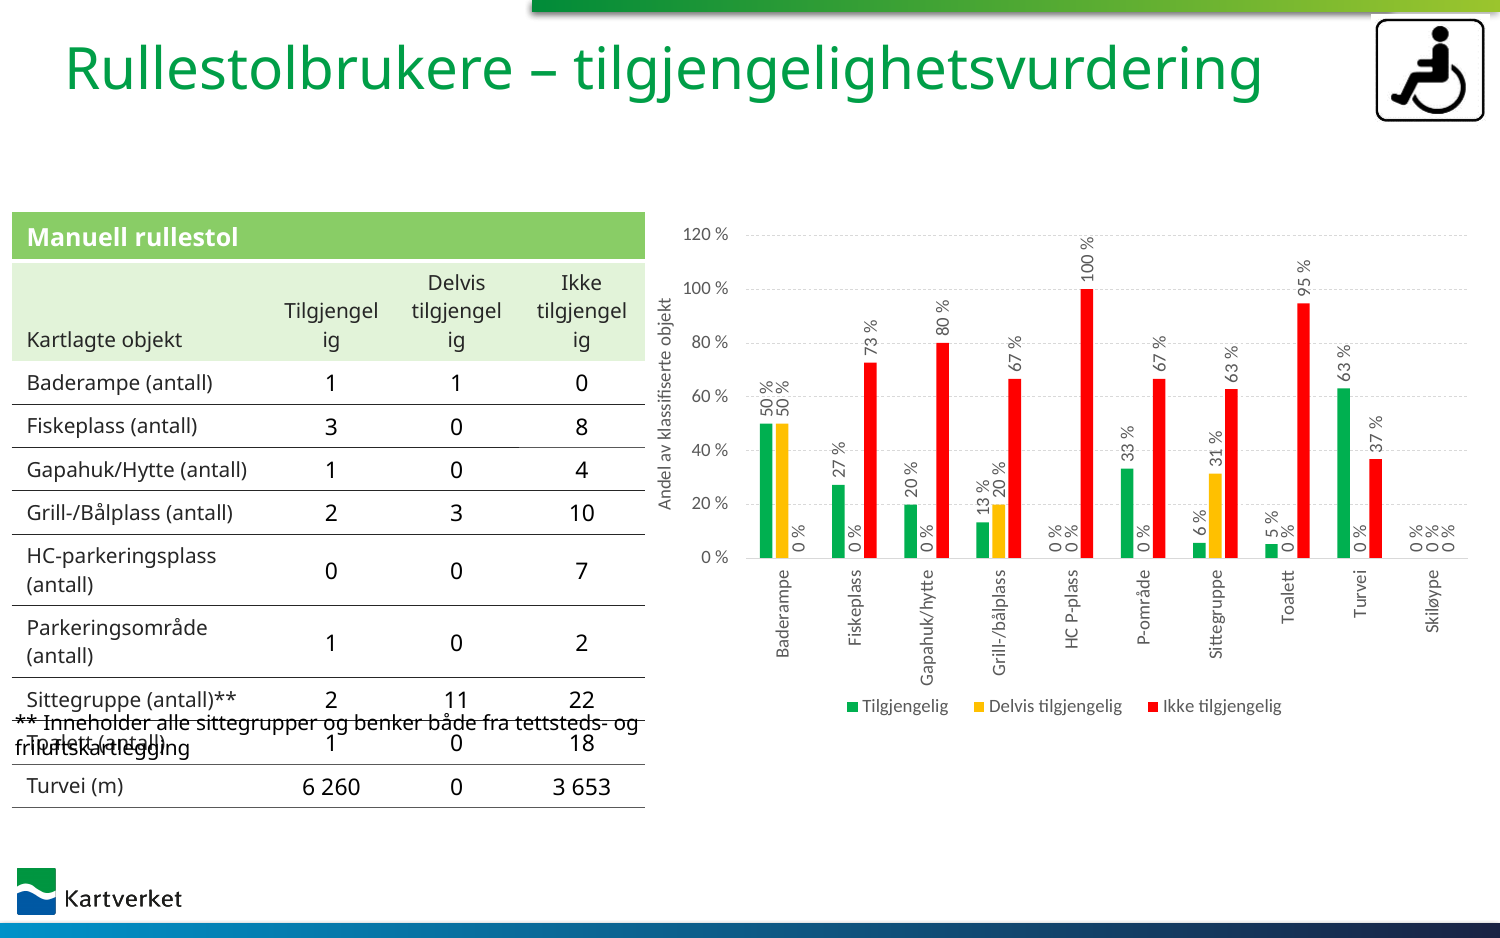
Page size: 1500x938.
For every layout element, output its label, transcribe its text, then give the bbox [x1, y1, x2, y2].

table_cell 0 [394, 448, 519, 490]
table_cell Parkeringsområde (antall) [12, 606, 269, 677]
table_cell 0 [269, 535, 394, 605]
table_cell Sittegruppe (antall)** [12, 678, 269, 702]
table_cell 3 [269, 405, 394, 447]
table_cell Ikke tilgjengelig [519, 263, 638, 361]
table_cell 3 653 [519, 768, 645, 807]
table_header Manuell rullestol [12, 212, 645, 259]
table_cell 1 [269, 448, 394, 490]
table_cell 3 [394, 491, 519, 534]
table_cell 0 [394, 535, 519, 605]
table_cell HC-parkeringsplass (antall) [12, 535, 269, 605]
text_box Rullestolbrukere – tilgjengelighetsvurdering [49, 12, 1372, 109]
table_cell 0 [519, 361, 638, 404]
table_cell 1 [394, 361, 519, 404]
table_cell Turvei (m) [12, 768, 269, 807]
table_cell 7 [519, 535, 638, 605]
table_cell 2 [269, 491, 394, 534]
table_cell 6 260 [269, 768, 394, 807]
table_cell Delvis tilgjengelig [394, 263, 519, 361]
table_cell 0 [394, 405, 519, 447]
table_cell Grill-/Bålplass (antall) [12, 491, 269, 534]
table_cell 2 [519, 606, 638, 677]
table_cell 4 [519, 448, 638, 490]
table_cell 11 [394, 678, 519, 702]
table_cell Baderampe (antall) [12, 361, 269, 404]
table_cell Gapahuk/Hytte (antall) [12, 448, 269, 490]
table_cell 1 [269, 361, 394, 404]
table_cell 10 [519, 491, 638, 534]
table_cell 0 [394, 768, 519, 807]
table_cell 8 [519, 405, 638, 447]
table_cell Kartlagte objekt [12, 263, 269, 361]
table_cell 0 [394, 606, 519, 677]
picture [1371, 13, 1491, 127]
picture [643, 218, 1480, 728]
text_box ** Inneholder alle sittegrupper og benker både fra tettsteds- og friluftskartlegging [0, 702, 745, 768]
table_cell 1 [269, 606, 394, 677]
table_cell Tilgjengelig [269, 263, 394, 361]
table_cell 22 [519, 678, 638, 702]
table_cell 2 [269, 678, 394, 702]
table_cell Fiskeplass (antall) [12, 405, 269, 447]
